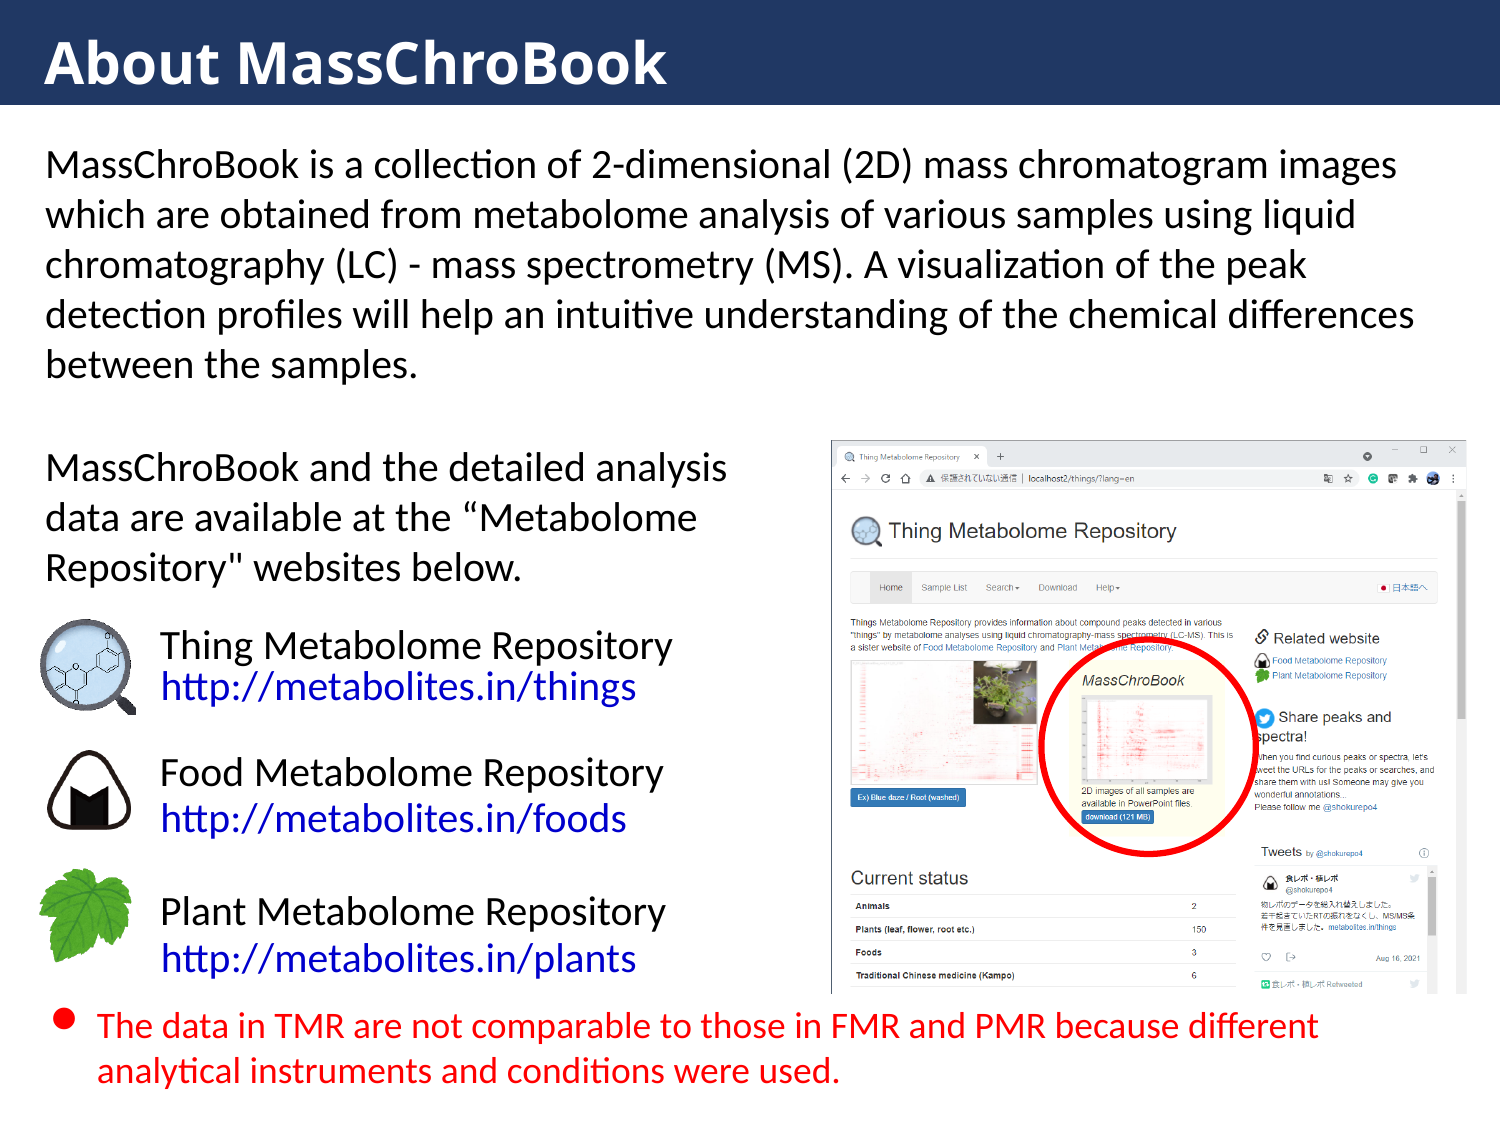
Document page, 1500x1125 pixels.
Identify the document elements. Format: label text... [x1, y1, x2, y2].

text_box The data in TMR are not comparable to those in FMR and PMR because different analytical instruments and conditions were used. [35, 993, 1471, 1099]
text_box http://metabolites.in/things [145, 651, 652, 717]
text_box [0, 0, 1500, 107]
text_box Food Metabolome Repository [145, 737, 680, 803]
text_box MassChroBook and the detailed analysis data are available at the “Metabolome Repository" websites below. [30, 432, 754, 598]
picture [34, 864, 136, 965]
text_box MassChroBook is a collection of 2-dimensional (2D) mass chromatogram images which are obtained from metabolome analysis of various samples using liquid chromatography (LC) - mass spectrometry (MS). A visualization of the peak detection profiles will help an intuitive understanding of the chemical differences between the samples. [30, 129, 1459, 395]
text_box http://metabolites.in/plants [145, 923, 652, 988]
text_box Thing Metabolome Repository [145, 610, 689, 676]
text_box http://metabolites.in/foods [145, 803, 643, 849]
text_box Plant Metabolome Repository [145, 876, 682, 942]
picture [830, 439, 1467, 995]
picture [46, 750, 131, 830]
picture [35, 614, 136, 715]
text_box About MassChroBook [29, 19, 1412, 104]
